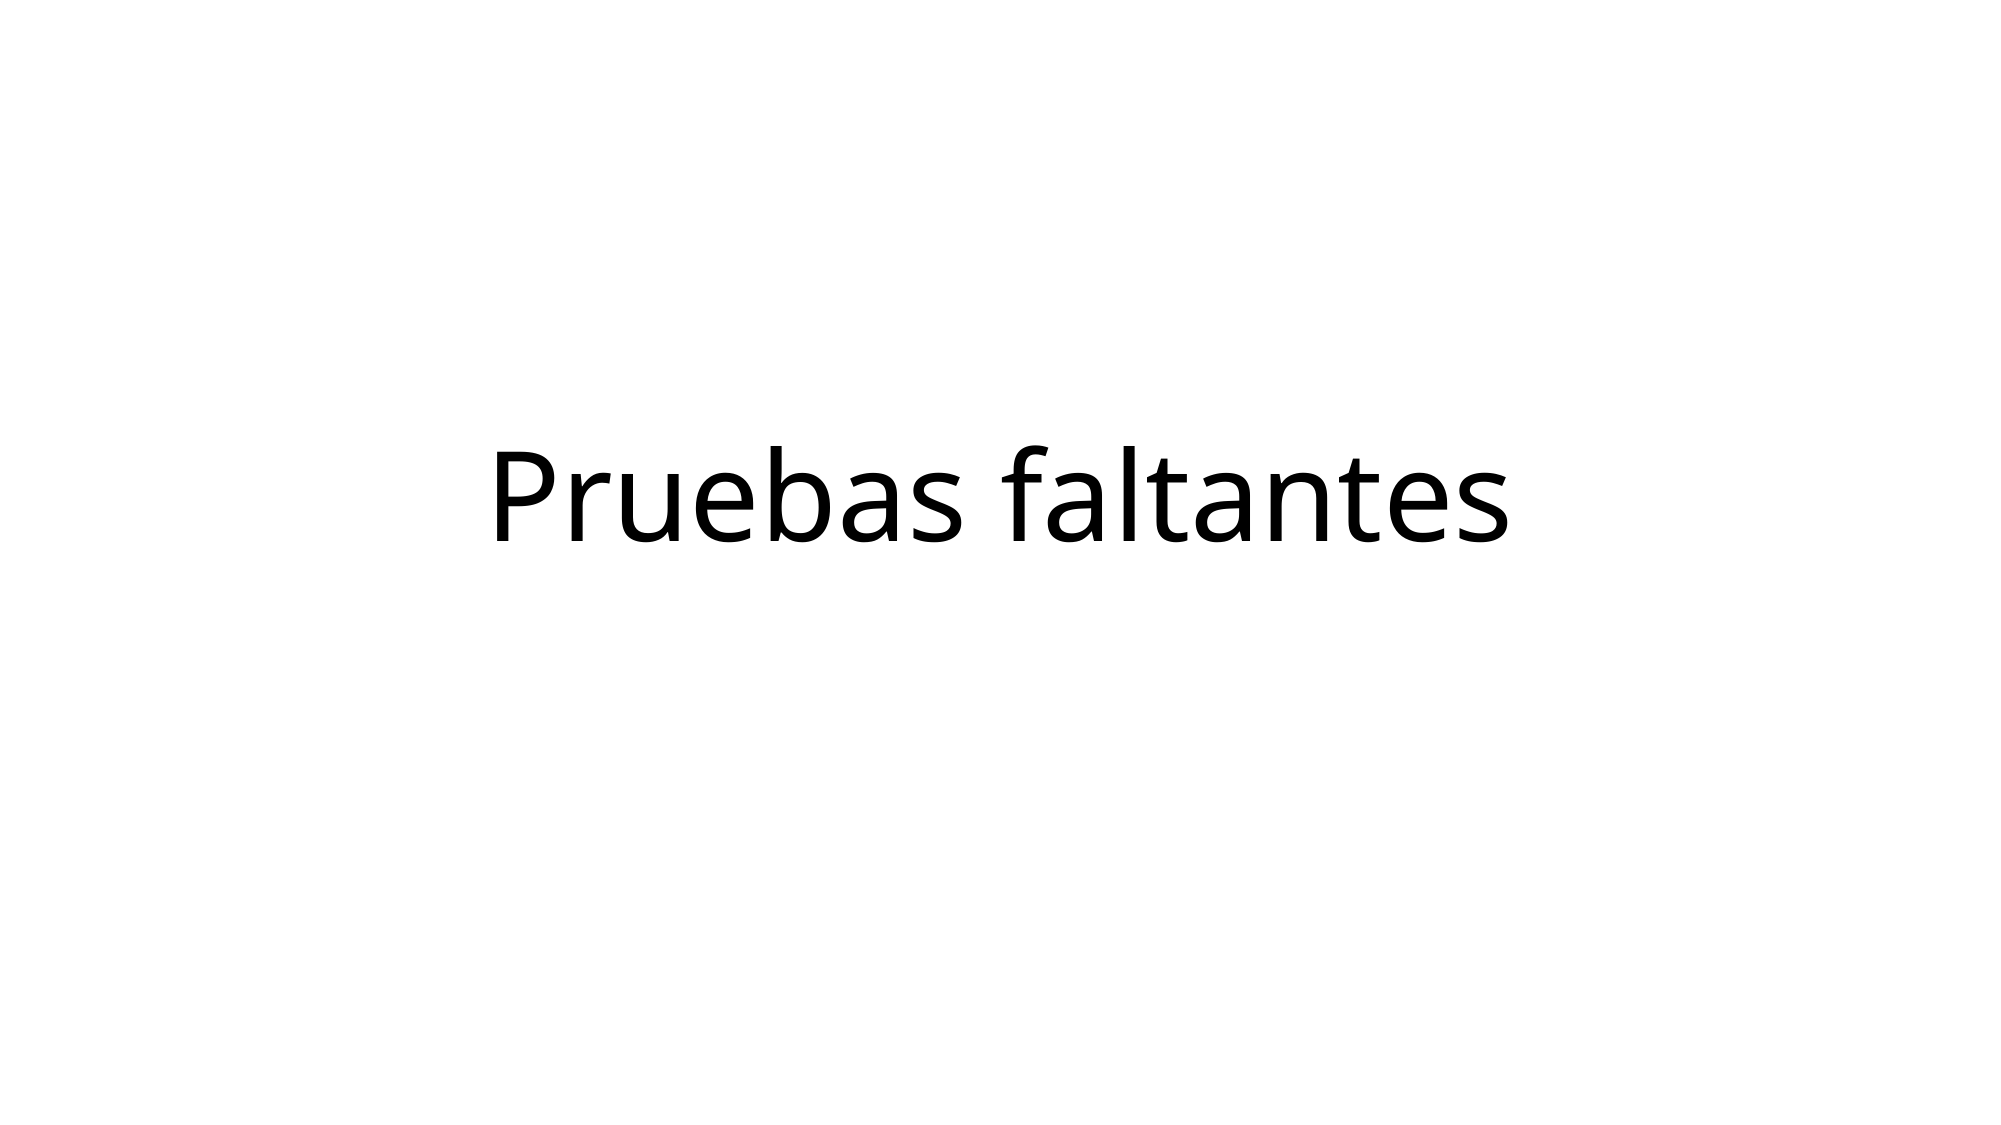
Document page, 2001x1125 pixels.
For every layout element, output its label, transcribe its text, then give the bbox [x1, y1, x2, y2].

title Pruebas faltantes [249, 184, 1750, 576]
